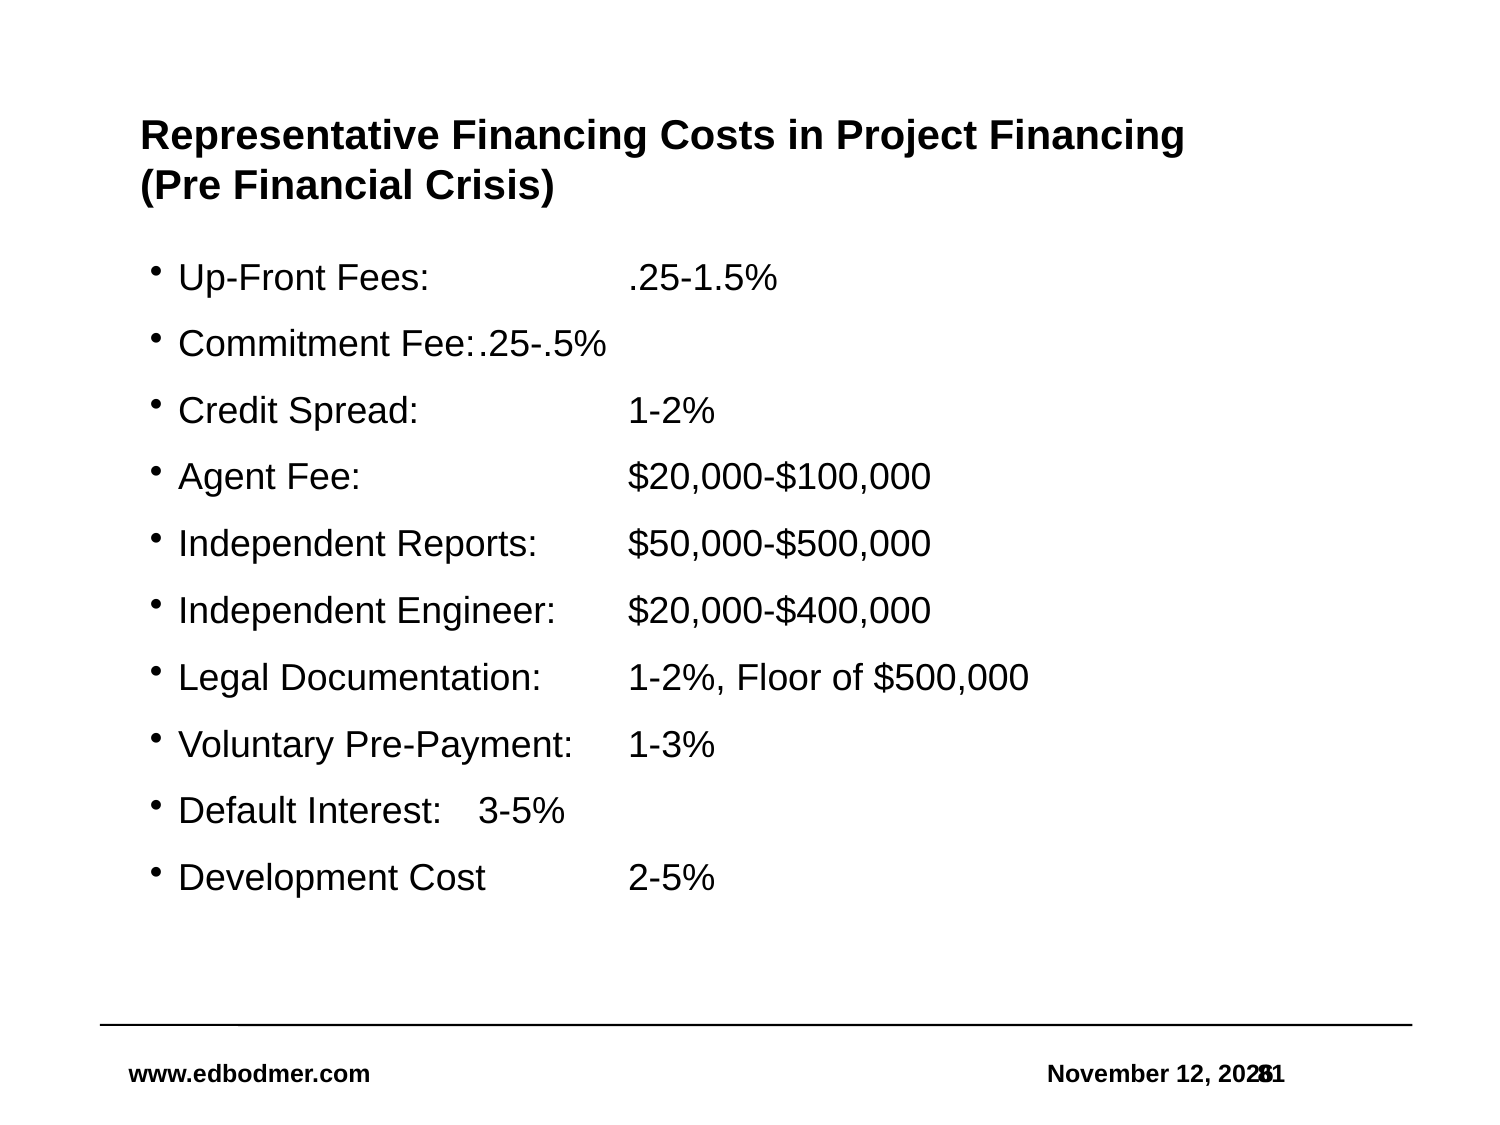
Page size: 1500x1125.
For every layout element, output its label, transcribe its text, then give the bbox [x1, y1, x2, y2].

list Up-Front Fees: .25-1.5% Commitment Fee: .25-.5% Credit Spread: 1-2% Agent Fee: $20,000-$100,000 Independent Reports: $50,000-$500,000 Independent Engineer: $20,000-$400,000 Legal Documentation: 1-2%, Floor of $500,000 Voluntary Pre-Payment: 1-3% Default Interest: 3-5% Development Cost 2-5% [124, 249, 1376, 1001]
title Representative Financing Costs in Project Financing (Pre Financial Crisis) [124, 99, 1288, 226]
